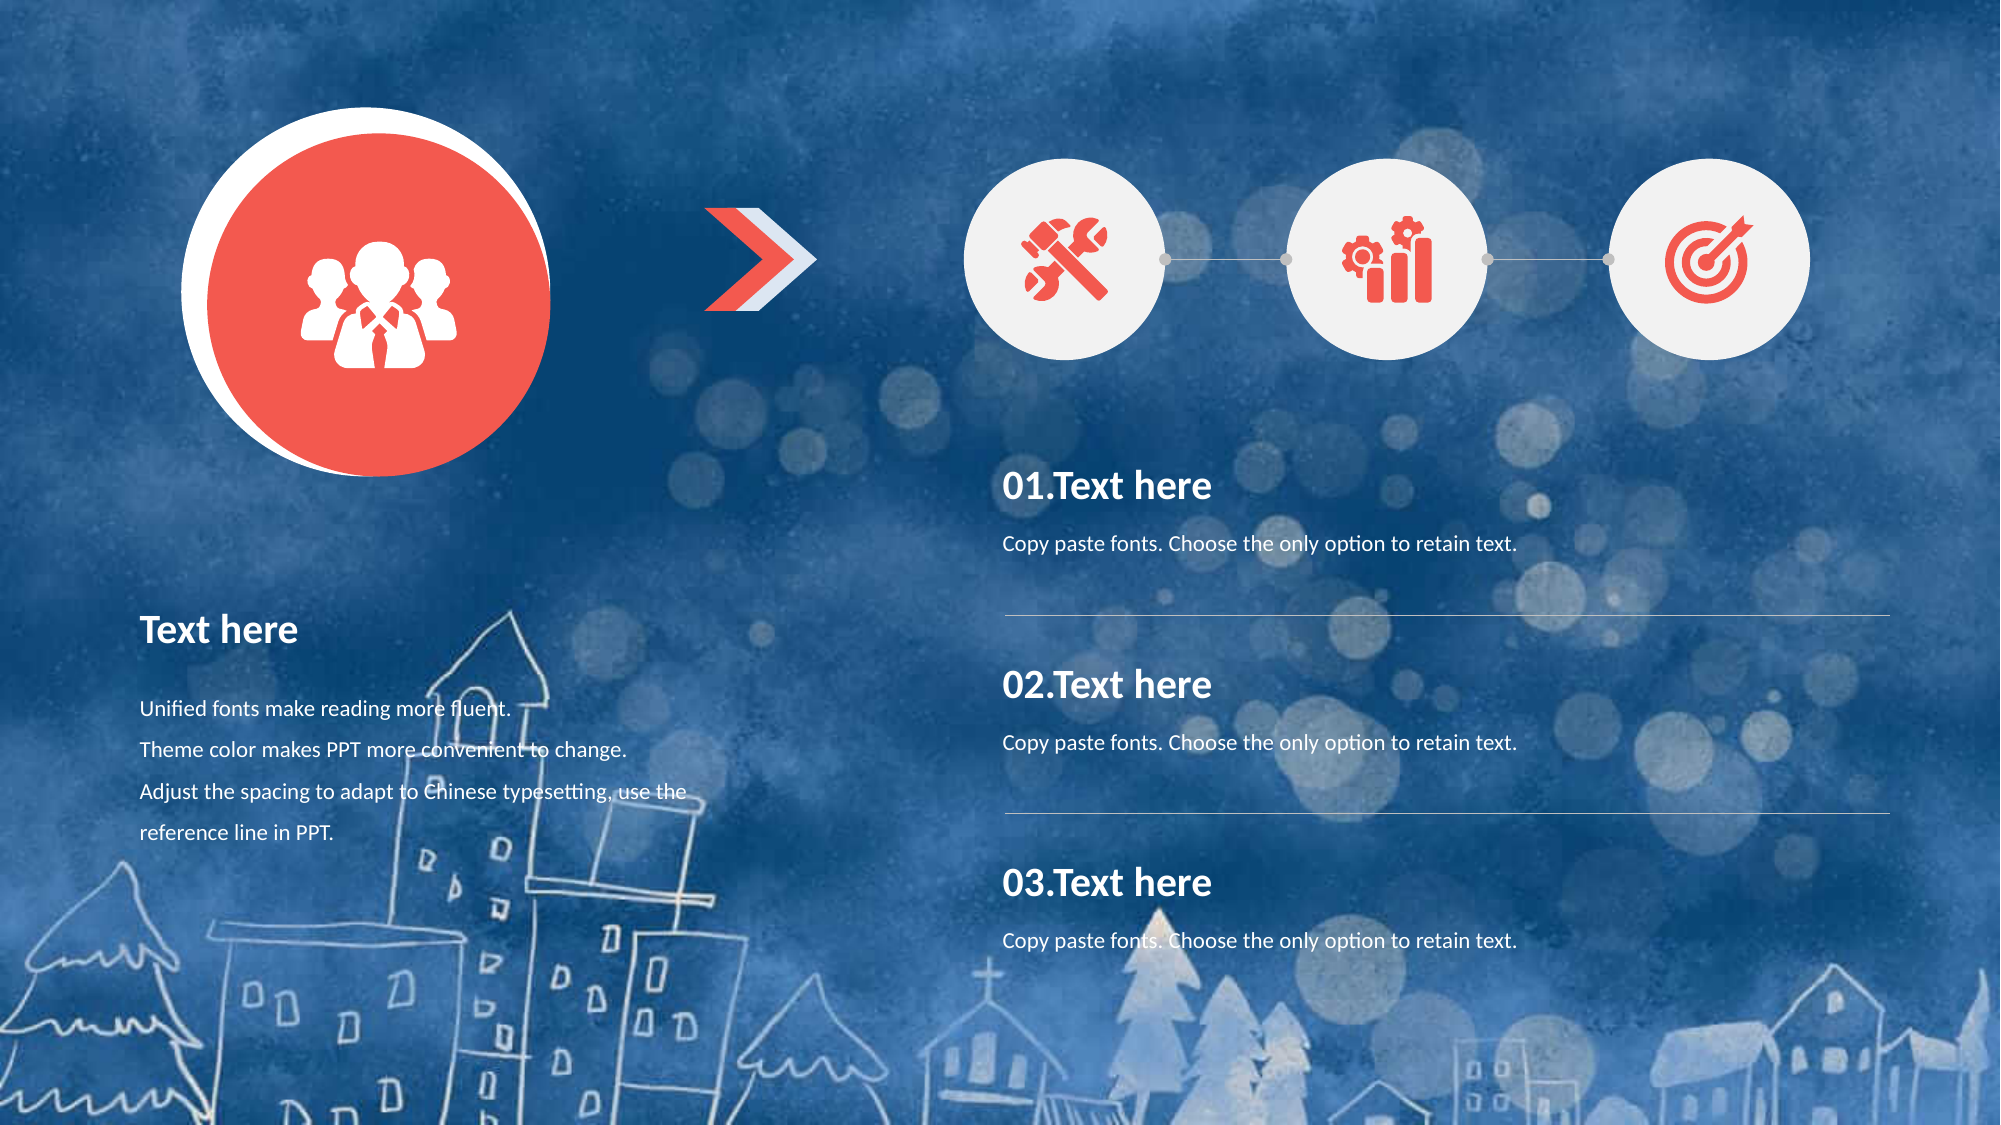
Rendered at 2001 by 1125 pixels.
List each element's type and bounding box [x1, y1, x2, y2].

text_box [987, 447, 1950, 584]
text_box [987, 844, 1950, 981]
text_box [124, 594, 750, 878]
text_box [987, 646, 1950, 783]
picture [0, 0, 2000, 1125]
